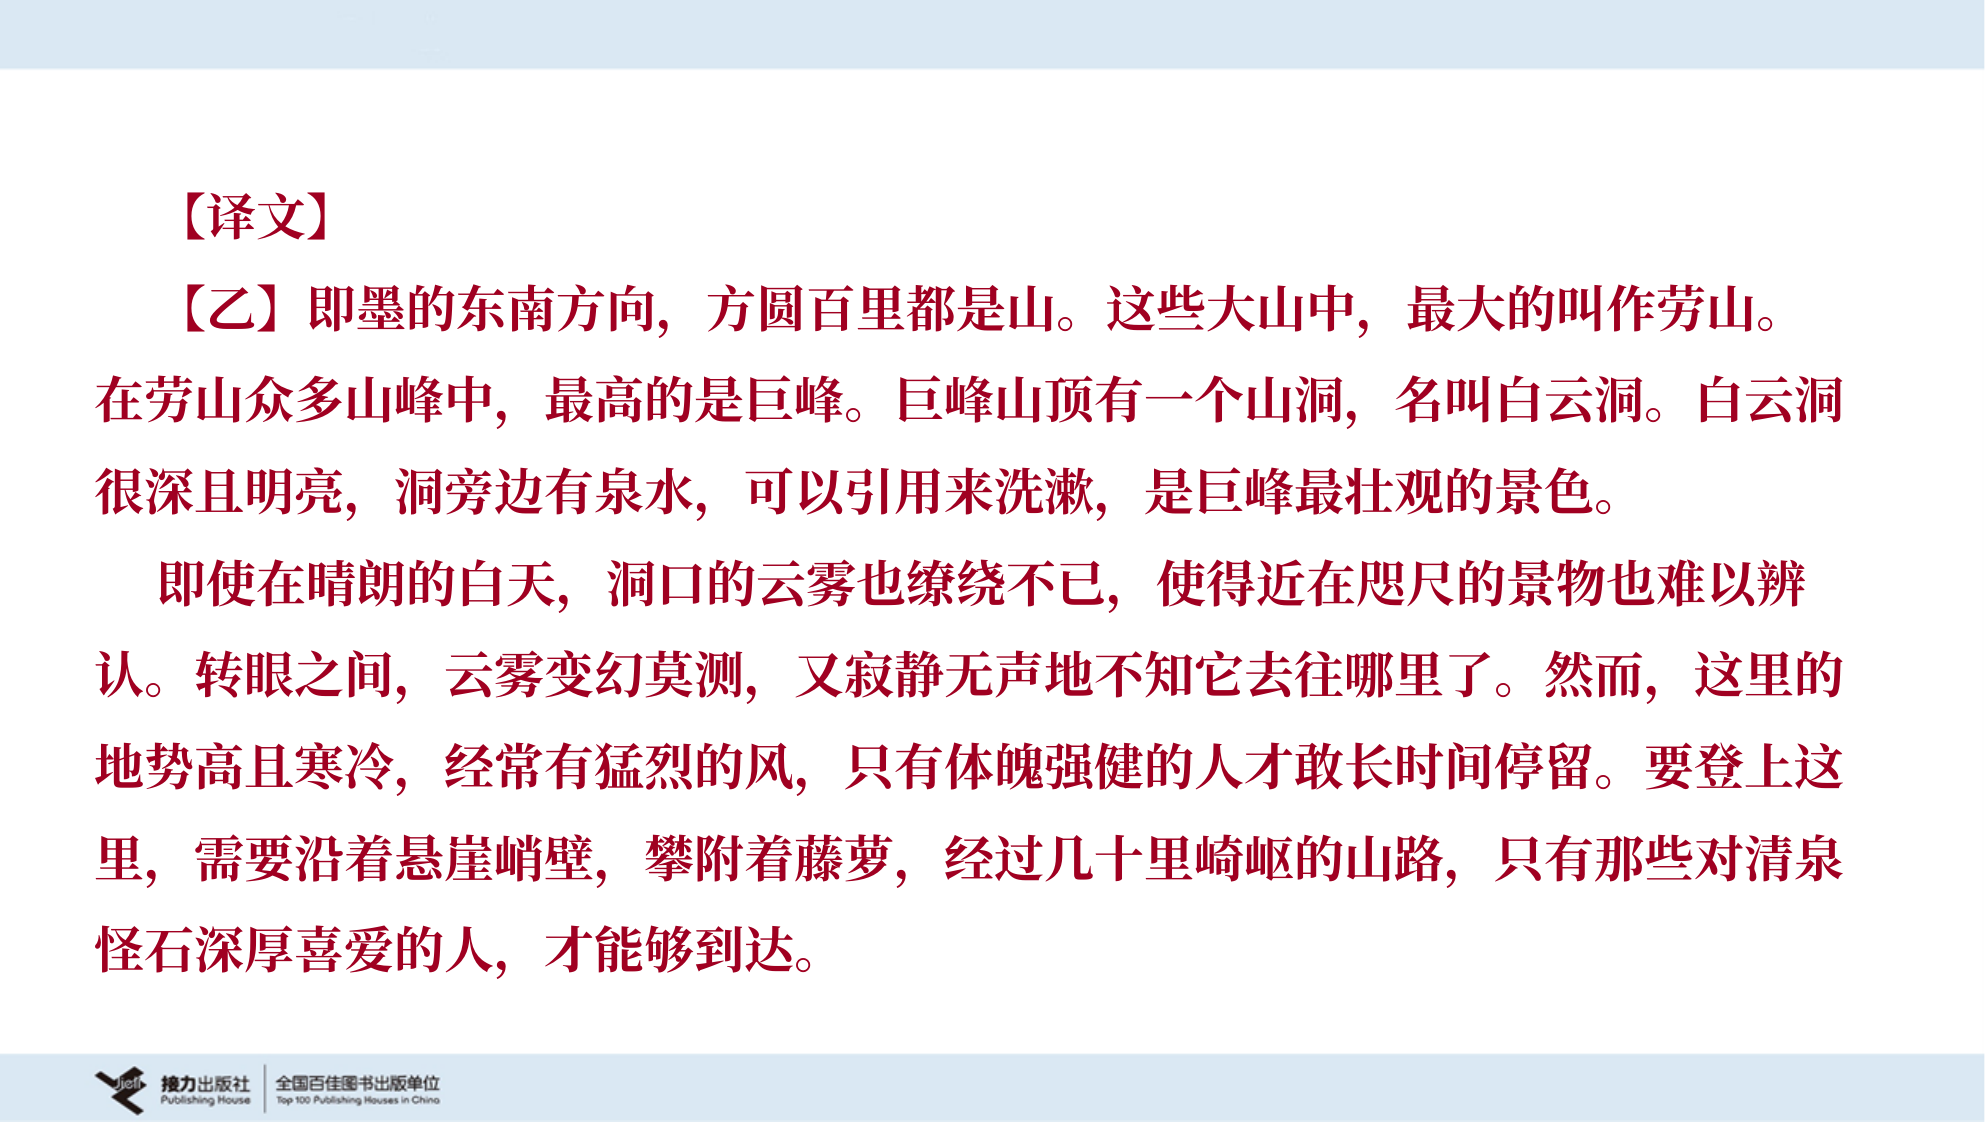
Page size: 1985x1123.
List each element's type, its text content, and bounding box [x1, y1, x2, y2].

picture [0, 0, 1985, 1122]
text_box 【译文】 【乙】即墨的东南方向，方圆百里都是山。这些大山中，最大的叫作劳山。 在劳山众多山峰中，最高的是巨峰。巨峰山顶有一个山洞，名叫白云洞。白云洞 很深且明亮，洞旁边有泉水，可以引用来洗漱，是巨峰最壮观的景色。 即使在晴朗的白天，洞口的云雾也缭绕不已，使得近在咫尺的景物也难以辨 认。转眼之间，云雾变幻莫测，又寂静无声地不知它去往哪里了。然而，这里的 地势高且寒冷，经常有猛烈的风，只有体魄强健的人才敢长时间停留。要登上这 里，需要沿着悬崖峭壁，攀附着藤萝，经过几十里崎岖的山路，只有那些对清泉 怪石深厚喜爱的人，才能够到达。 [94, 153, 1892, 979]
